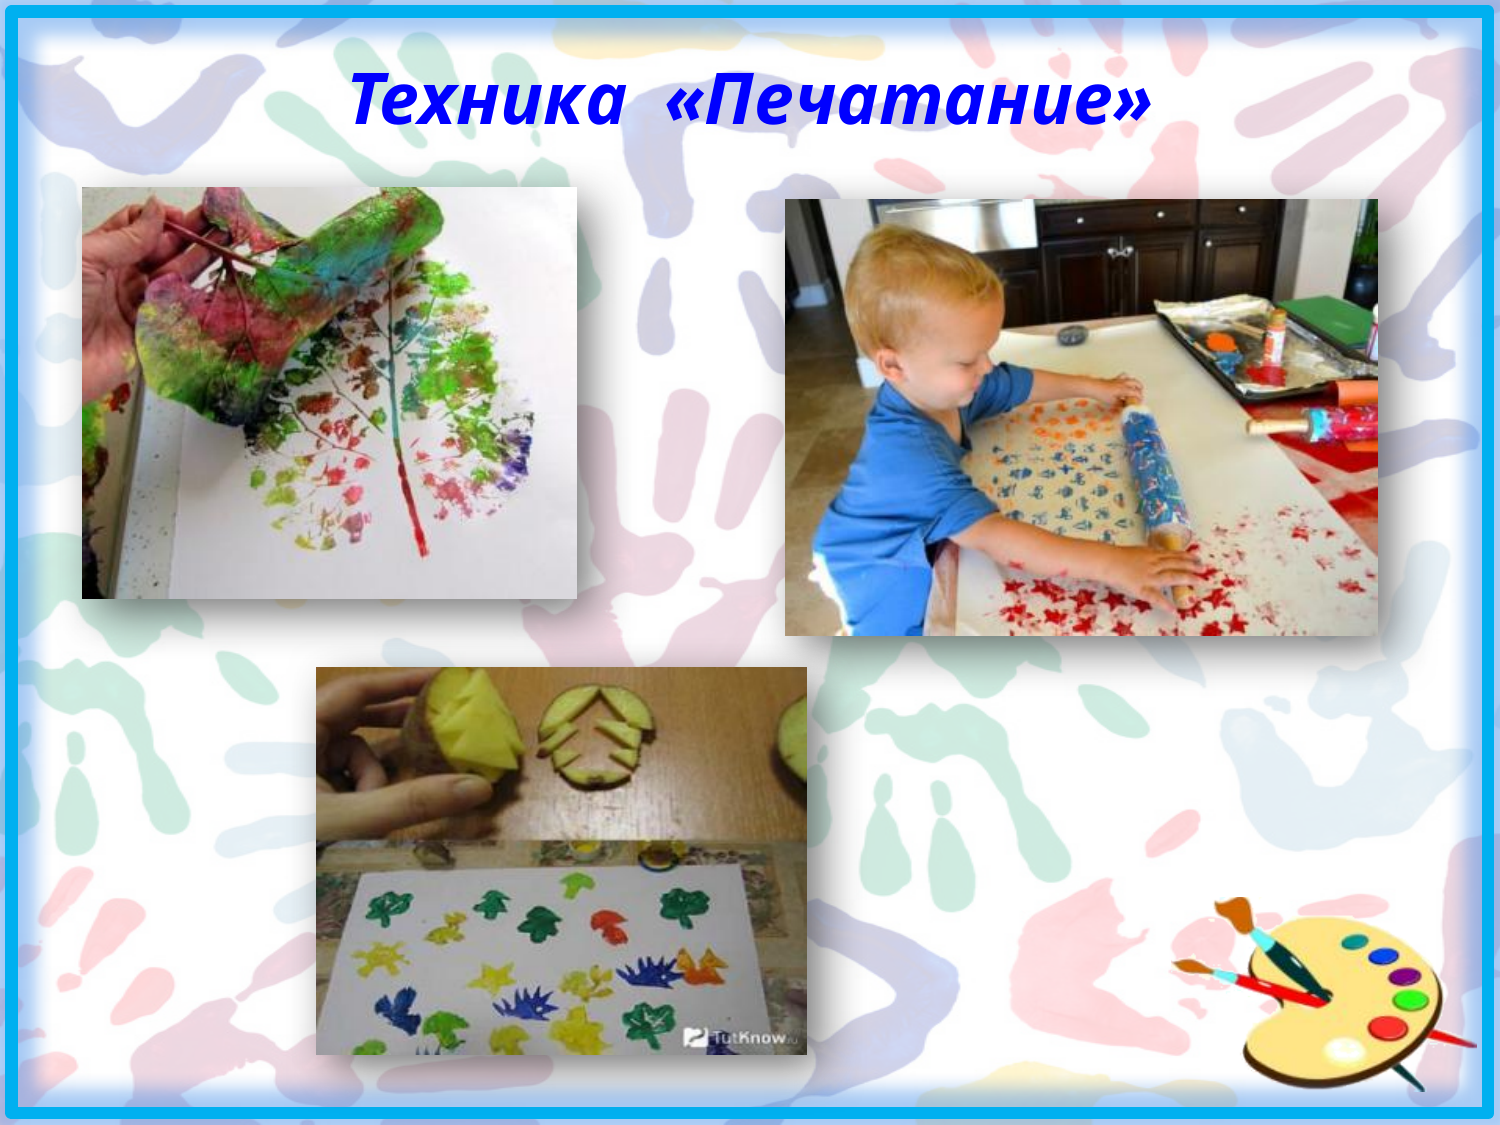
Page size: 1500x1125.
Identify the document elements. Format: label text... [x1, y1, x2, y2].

picture [316, 667, 807, 1055]
picture [81, 187, 577, 599]
picture [784, 198, 1378, 636]
title Техника «Печатание» [75, 45, 1425, 233]
picture [1171, 897, 1476, 1092]
